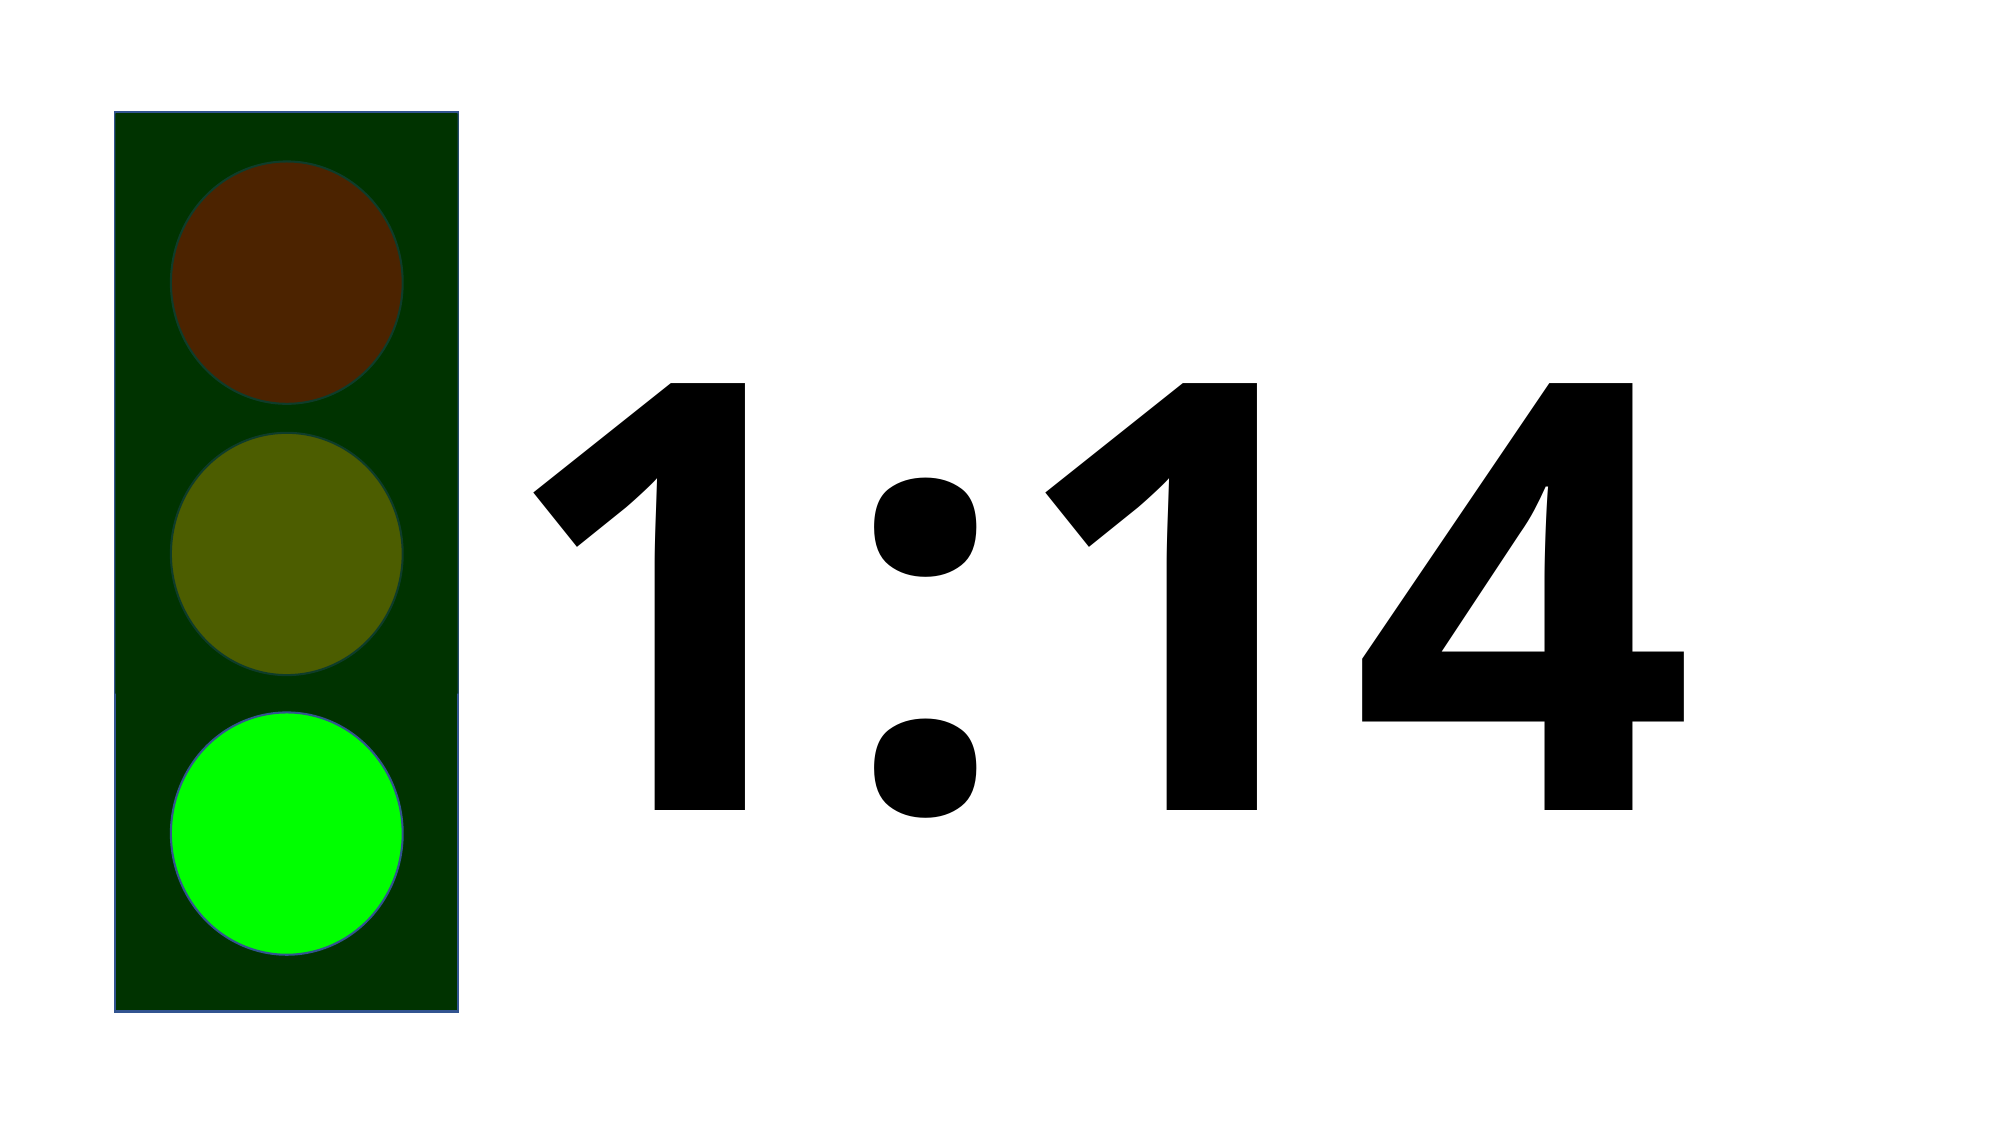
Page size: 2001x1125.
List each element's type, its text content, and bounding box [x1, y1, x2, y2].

text_box 1:14 [483, 204, 1924, 938]
text_box [169, 711, 404, 956]
text_box [114, 695, 459, 1013]
text_box [114, 112, 459, 695]
